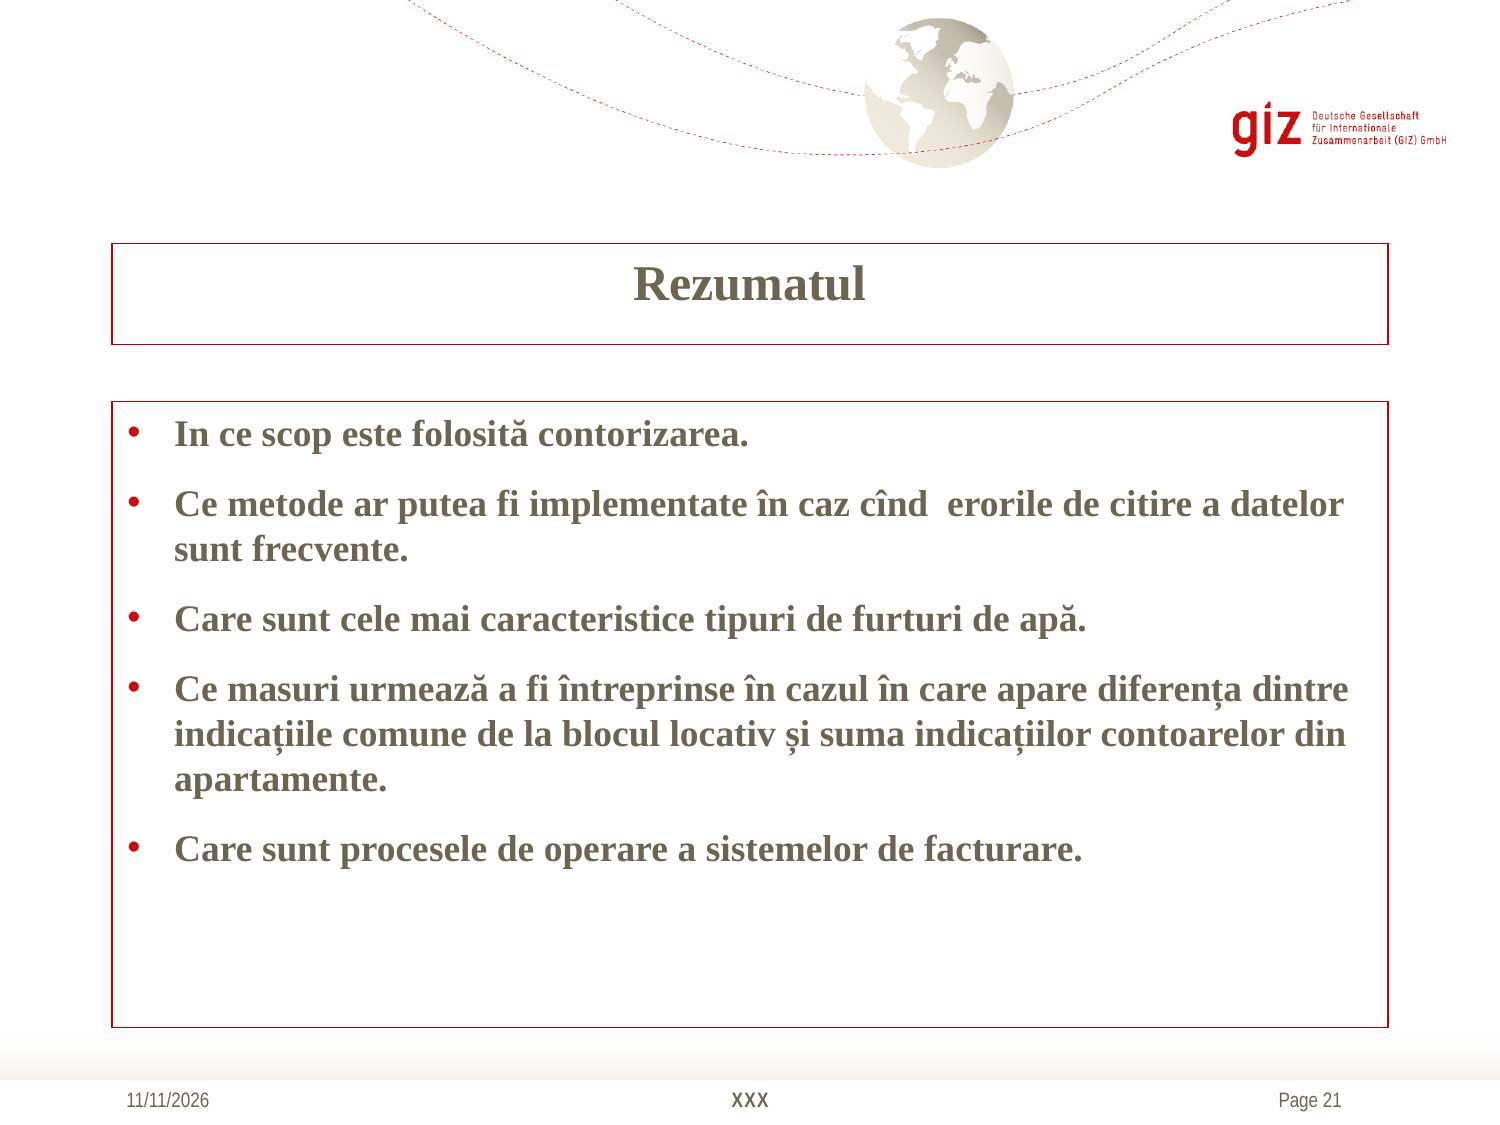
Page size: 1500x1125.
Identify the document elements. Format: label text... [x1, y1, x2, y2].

picture [0, 0, 1500, 184]
title Rezumatul [111, 243, 1389, 345]
picture [0, 959, 1500, 1081]
footer XXX [469, 1079, 1031, 1121]
list In ce scop este folosită contorizarea. Ce metode ar putea fi implementate în caz cînd erorile de citire a datelor sunt frecvente. Care sunt cele mai caracteristice tipuri de furturi de apă. Ce masuri urmează a fi întreprinse în cazul în care apare diferența dintre indicațiile comune de la blocul locativ și suma indicațiilor contoarelor din apartamente. Care sunt procesele de operare a sistemelor de facturare. [111, 401, 1389, 1028]
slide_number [111, 1079, 325, 1121]
